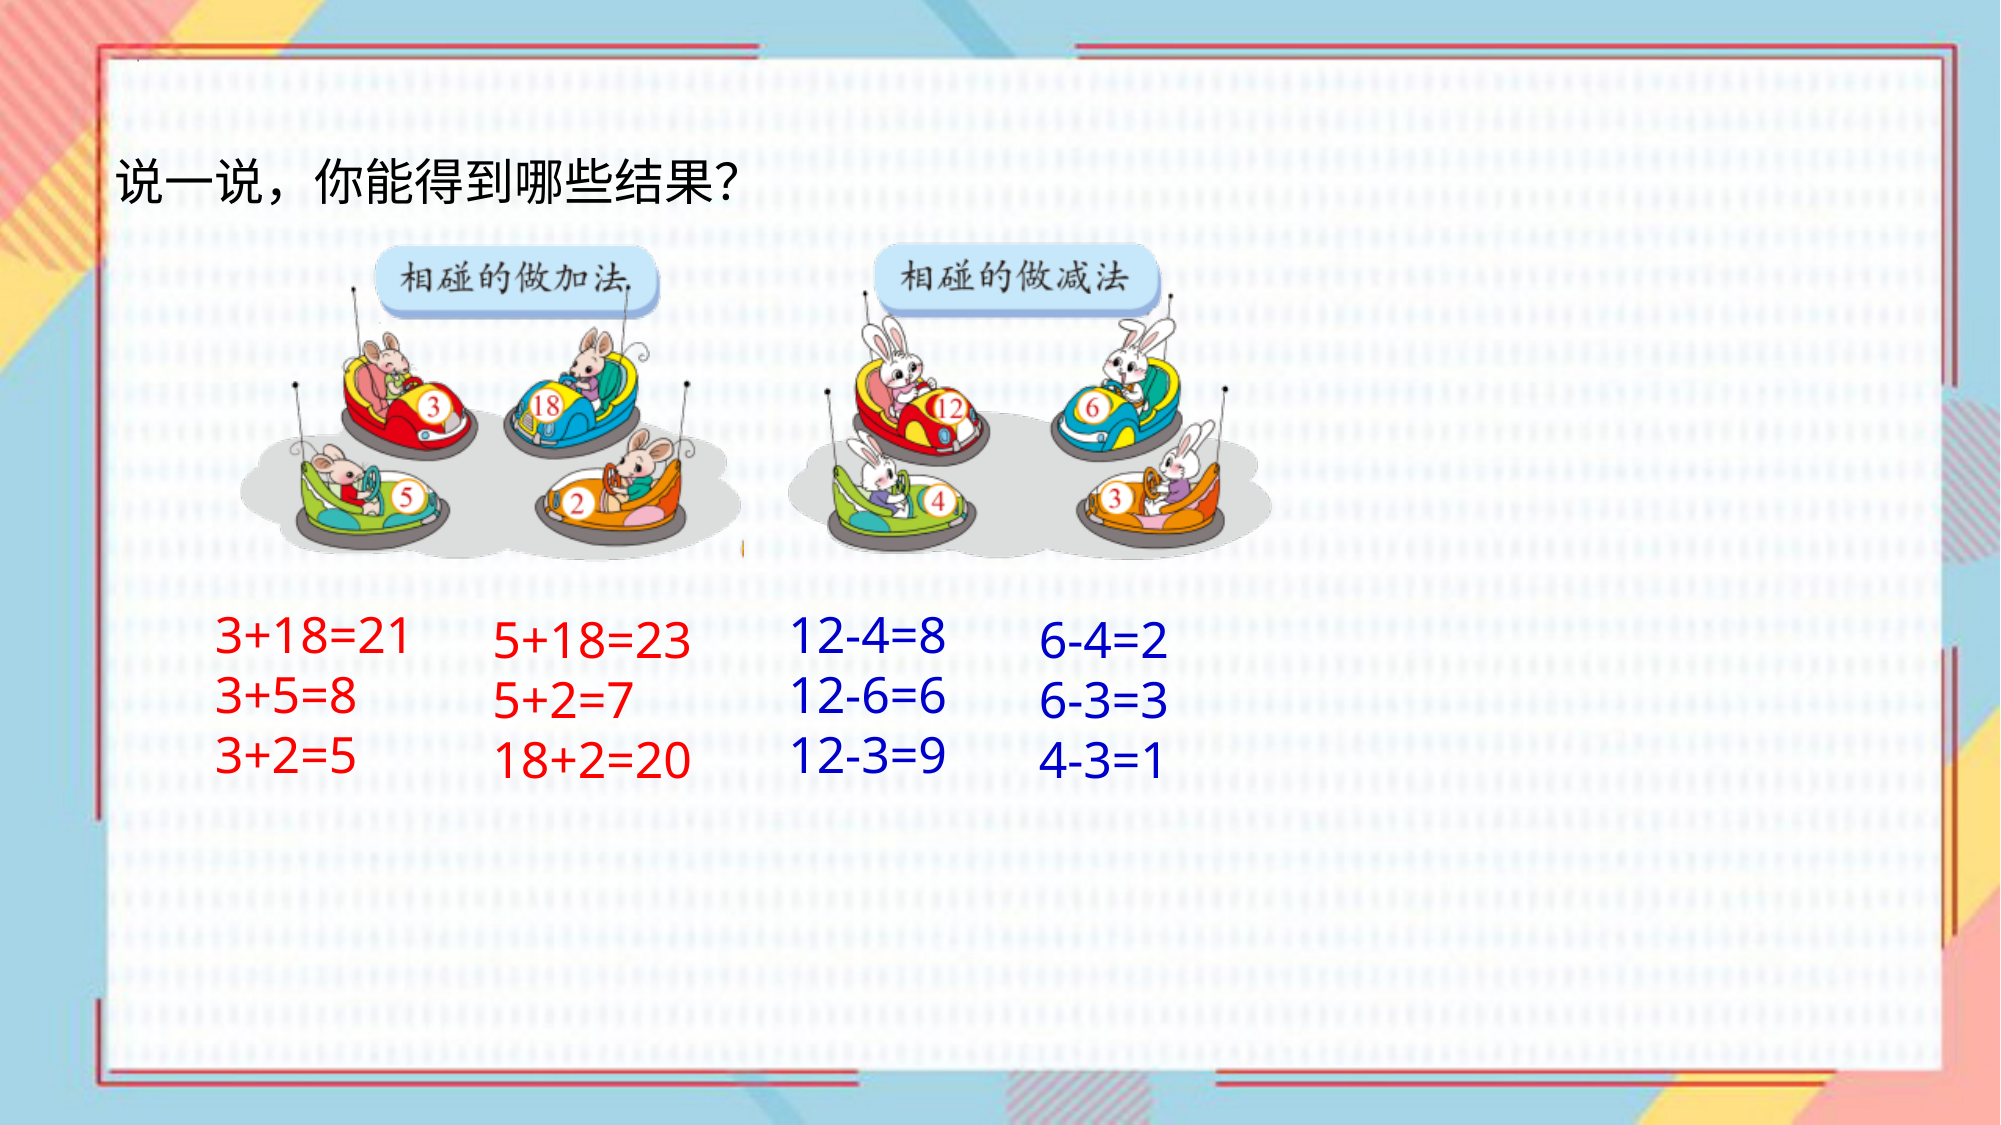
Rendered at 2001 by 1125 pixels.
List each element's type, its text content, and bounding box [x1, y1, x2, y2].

text_box 6-4=2 6-3=3 4-3=1 [1024, 601, 1275, 796]
text_box 5+18=23 5+2=7 18+2=20 [477, 601, 774, 796]
text_box 12-4=8 12-6=6 12-3=9 [773, 596, 1024, 792]
text_box 3+18=21 3+5=8 3+2=5 [200, 596, 478, 792]
picture [0, 0, 2001, 1125]
text_box 说一说，你能得到哪些结果？ [99, 143, 1136, 218]
